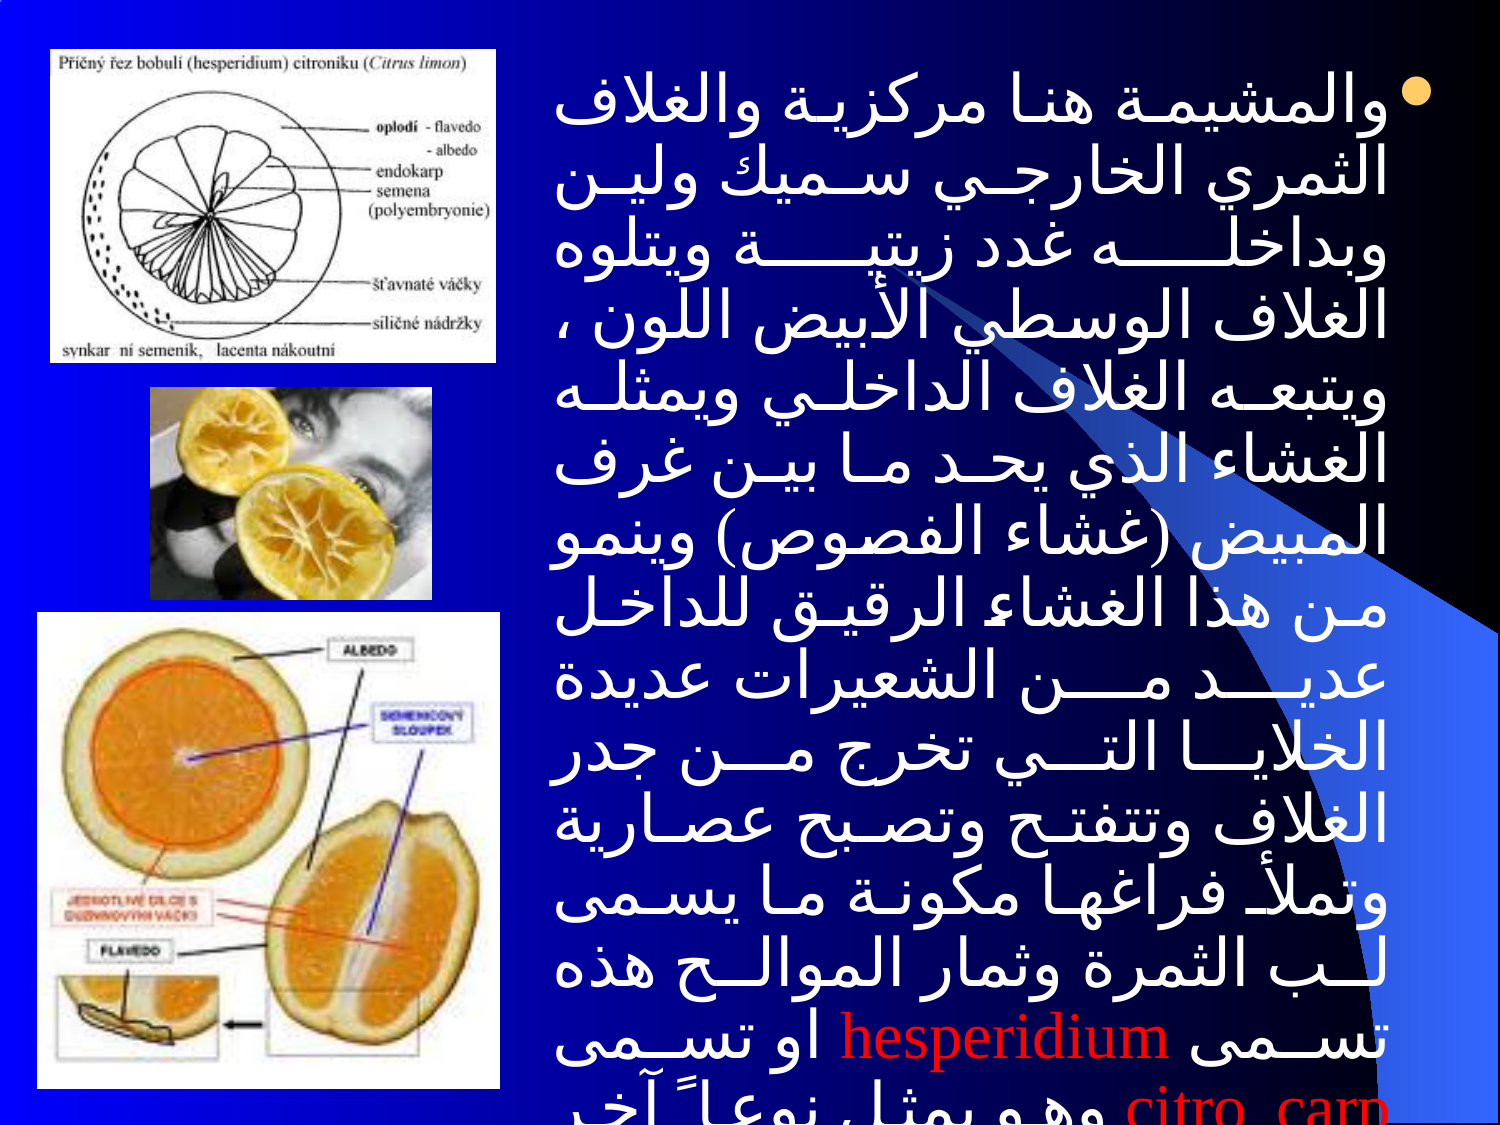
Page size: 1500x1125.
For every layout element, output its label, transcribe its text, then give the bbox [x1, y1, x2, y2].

picture [37, 612, 501, 1090]
text_box والمشيمة هنا مركزية والغلاف الثمري الخارجي سميك ولين وبداخله غدد زيتية ويتلوه الغلاف الوسطي الأبيض اللون ، ويتبعه الغلاف الداخلي ويمثله الغشاء الذي يحد ما بين غرف المبيض (غشاء الفصوص) وينمو من هذا الغشاء الرقيق للداخل عديد من الشعيرات عديدة الخلايا التي تخرج من جدر الغلاف وتتفتح وتصبح عصارية وتملأ فراغها مكونة ما يسمى لب الثمرة وثمار الموالح هذه تسمى hesperidium او تسمى citro carp وهو يمثل نوعا ً آخر من الثمار اللبية . [537, 58, 1463, 1125]
picture [49, 49, 496, 363]
picture [149, 387, 433, 601]
